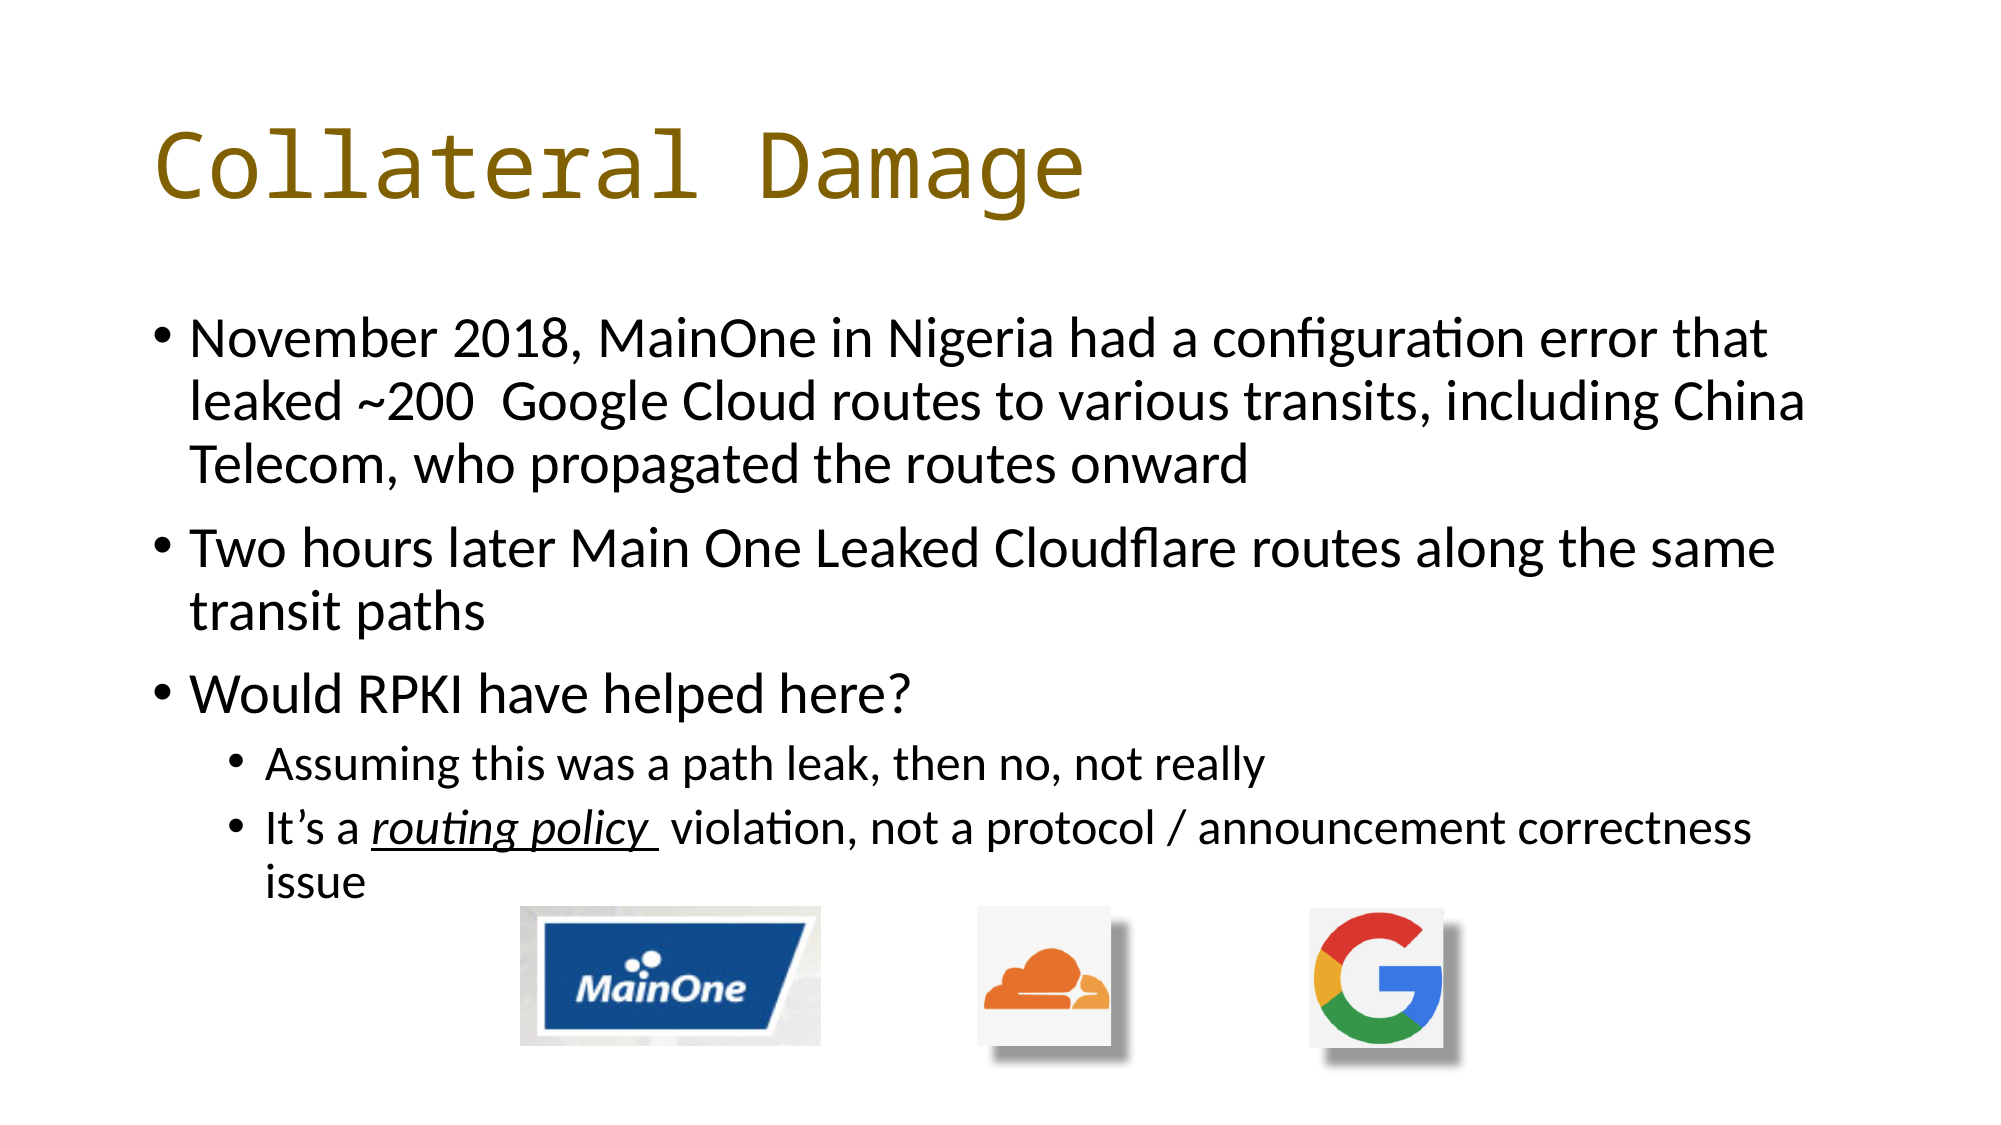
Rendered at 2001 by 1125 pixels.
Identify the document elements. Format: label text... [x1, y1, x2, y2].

picture [977, 906, 1112, 1046]
picture [1309, 908, 1444, 1048]
list November 2018, MainOne in Nigeria had a configuration error that leaked ~200 Google Cloud routes to various transits, including China Telecom, who propagated the routes onward Two hours later Main One Leaked Cloudflare routes along the same transit paths Would RPKI have helped here? Assuming this was a path leak, then no, not really It’s a routing policy violation, not a protocol / announcement correctness issue [137, 299, 1863, 1014]
title Collateral Damage [137, 59, 1863, 278]
picture [520, 906, 821, 1046]
